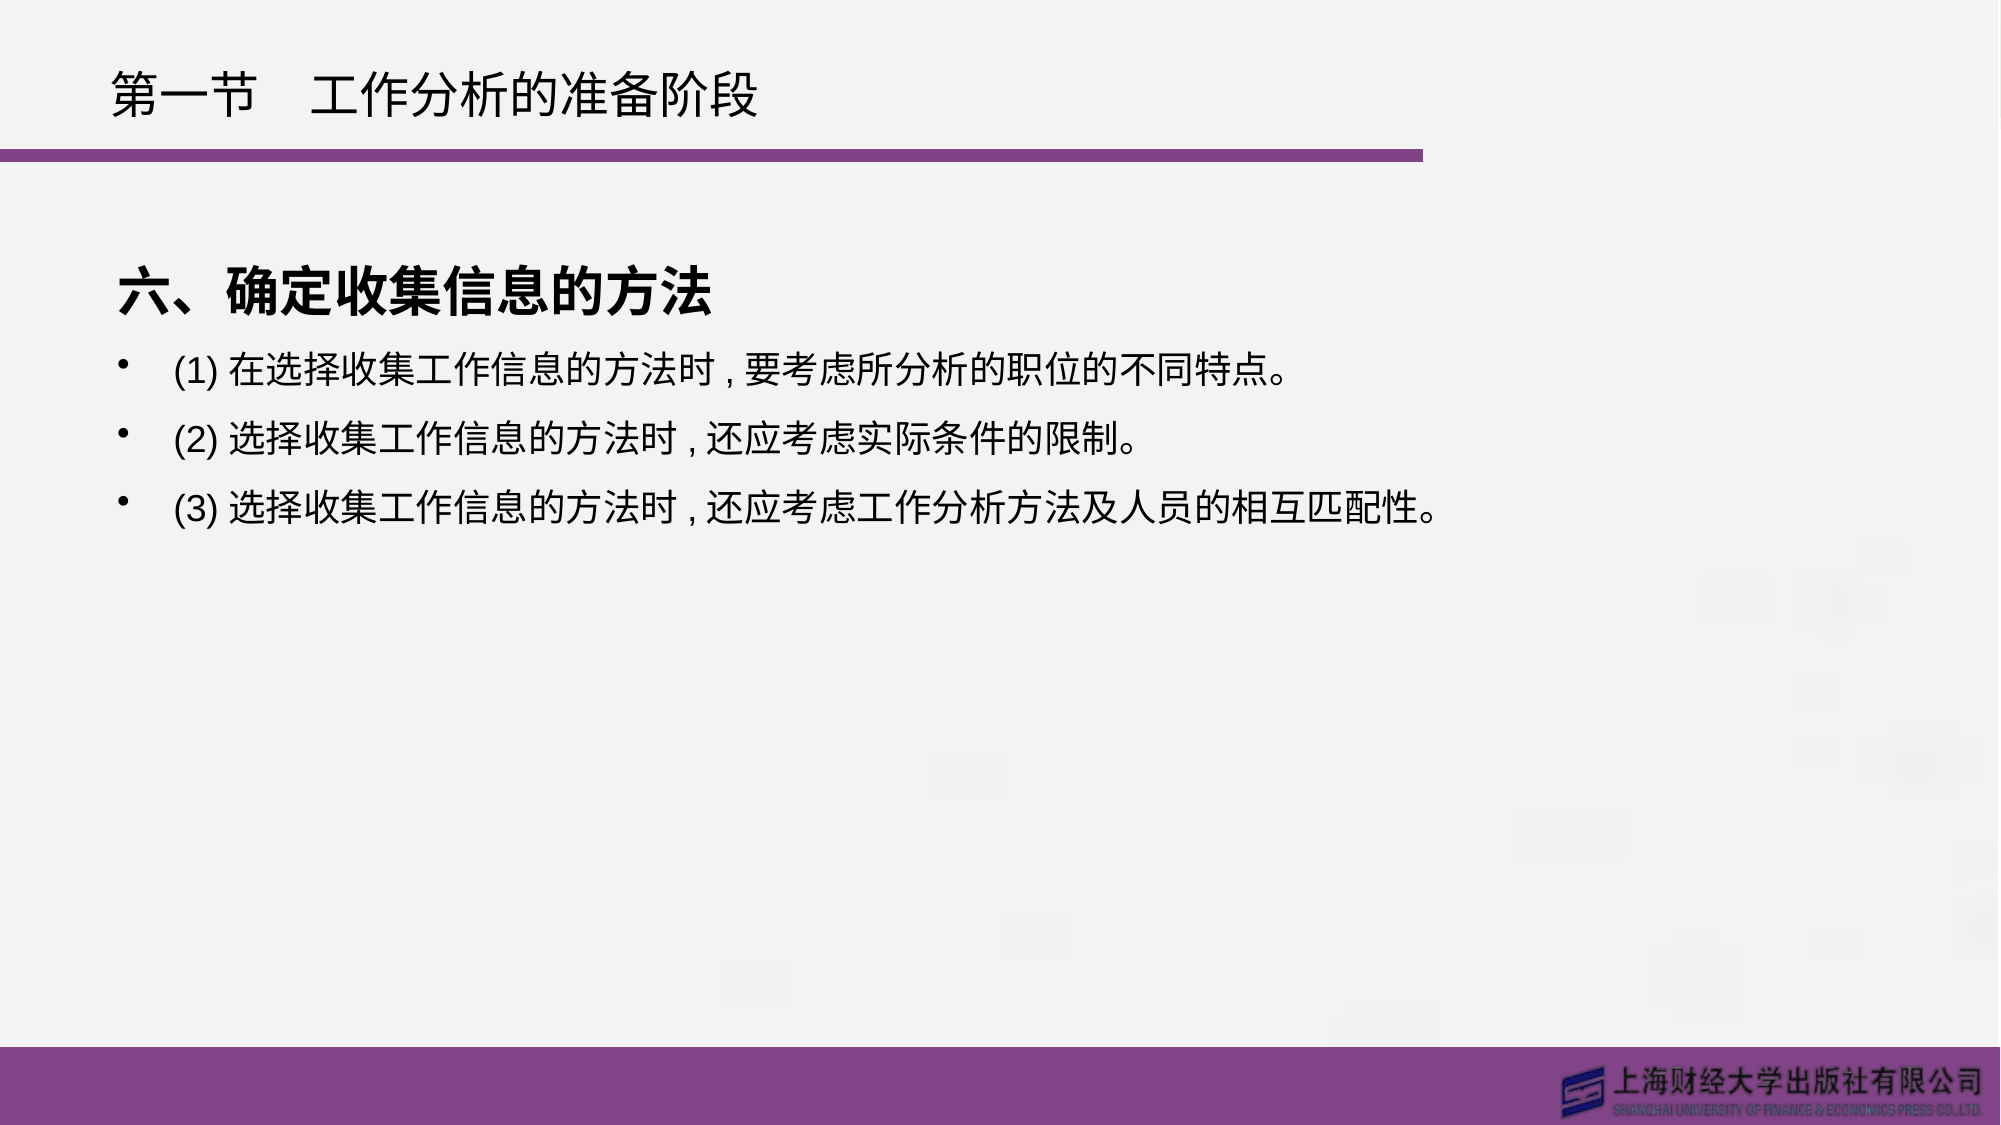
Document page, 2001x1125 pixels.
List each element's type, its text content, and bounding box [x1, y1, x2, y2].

picture [0, 0, 2001, 1125]
list 六、确定收集信息的方法 (1)在选择收集工作信息的方法时,要考虑所分析的职位的不同特点。 (2)选择收集工作信息的方法时,还应考虑实际条件的限制。 (3)选择收集工作信息的方法时,还应考虑工作分析方法及人员的相互匹配性。 [102, 233, 1898, 1032]
title 第一节 工作分析的准备阶段 [94, 42, 1451, 146]
